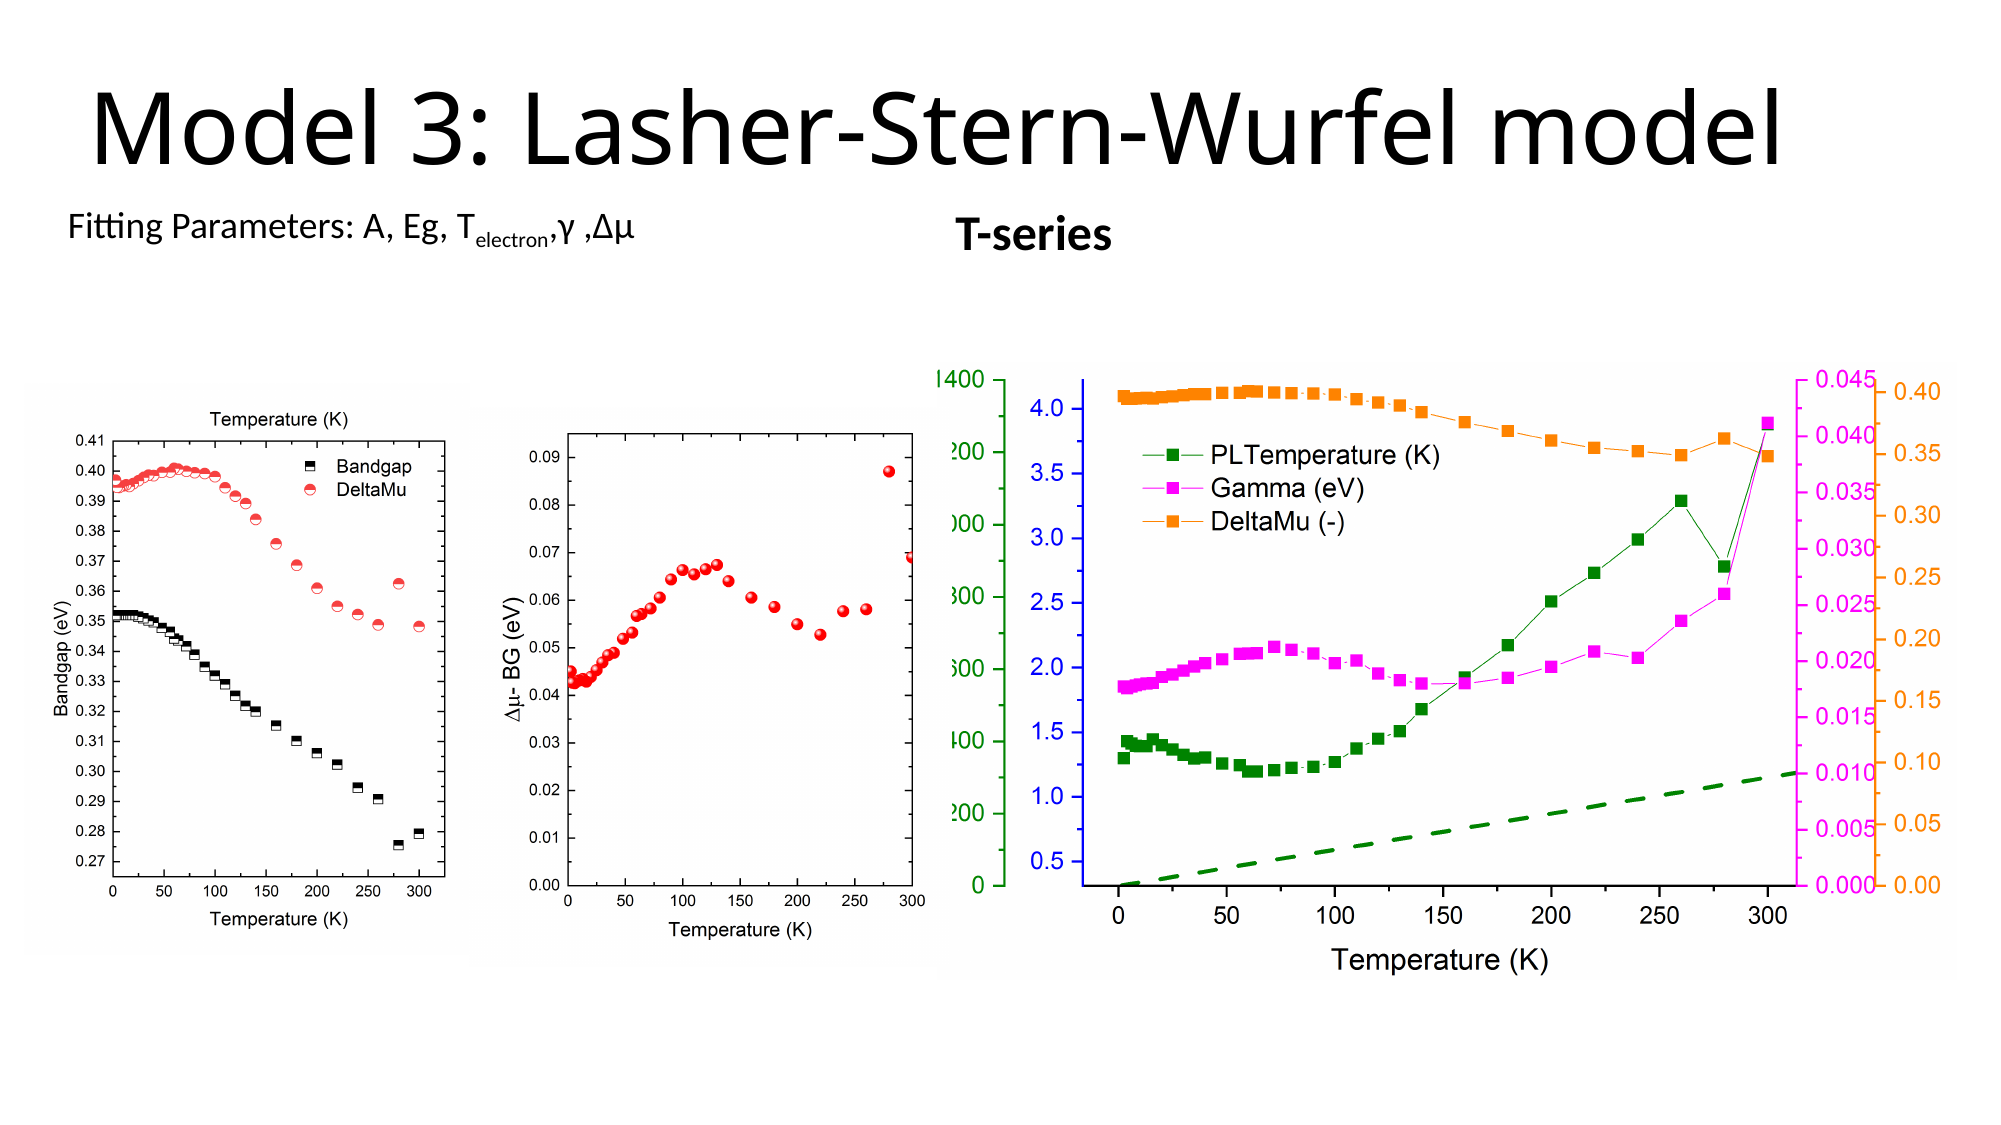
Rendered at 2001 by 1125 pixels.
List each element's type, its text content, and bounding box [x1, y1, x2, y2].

title Model 3: Lasher-Stern-Wurfel model [24, 3, 1852, 194]
text_box T-series [940, 193, 1128, 269]
text_box Fitting Parameters: A, Eg, Telectron,γ ,Δμ [53, 193, 658, 260]
picture [24, 361, 1957, 980]
